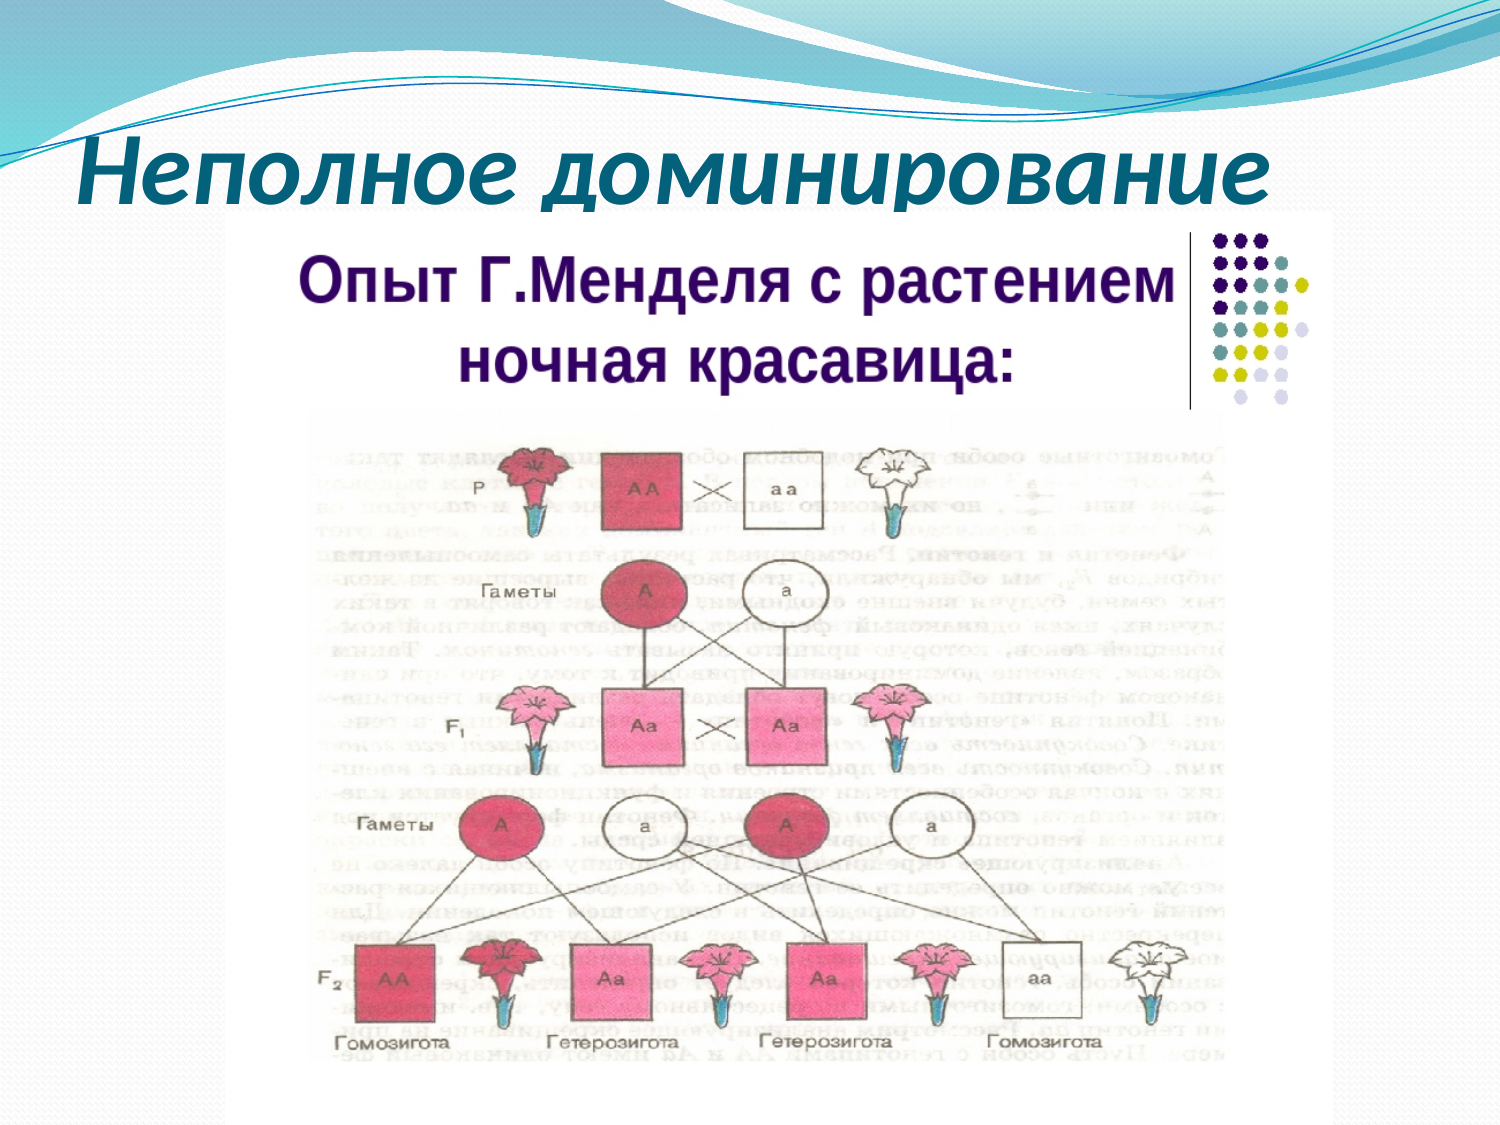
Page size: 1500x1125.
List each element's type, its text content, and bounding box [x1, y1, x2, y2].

picture [224, 212, 1333, 1125]
title Неполное доминирование [75, 37, 1425, 225]
